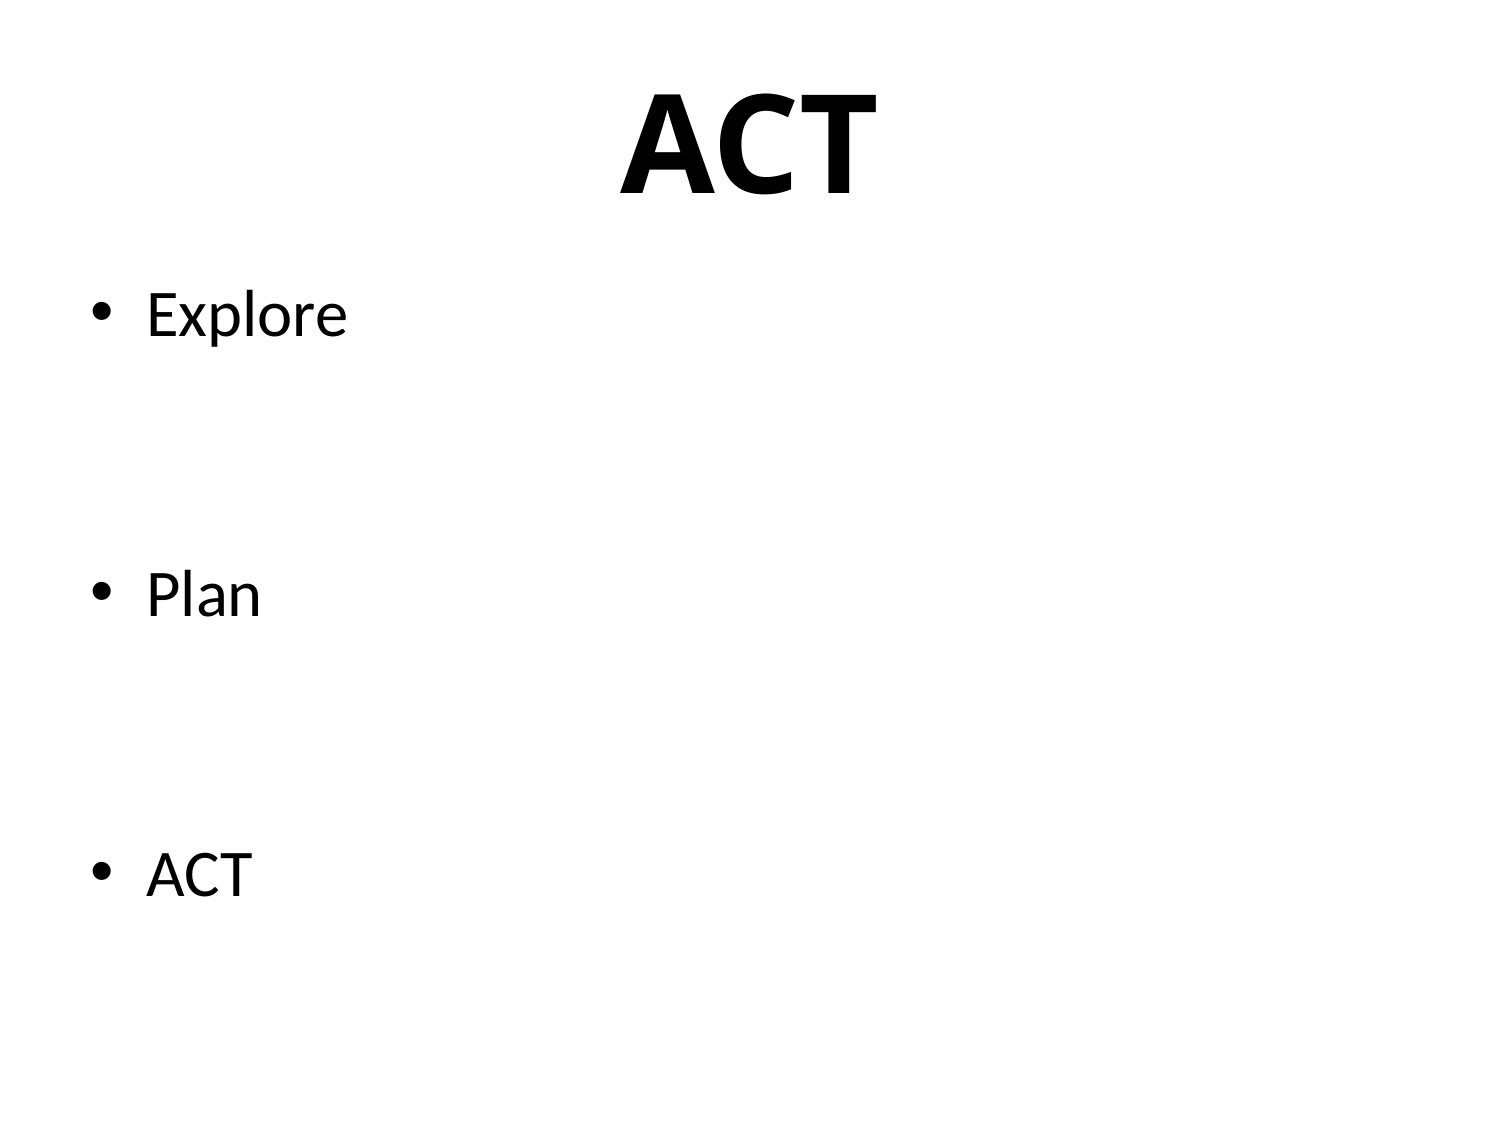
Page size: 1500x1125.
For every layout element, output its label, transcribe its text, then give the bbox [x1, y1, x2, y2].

title ACT [75, 45, 1425, 233]
list Explore Plan ACT [75, 262, 1425, 1005]
